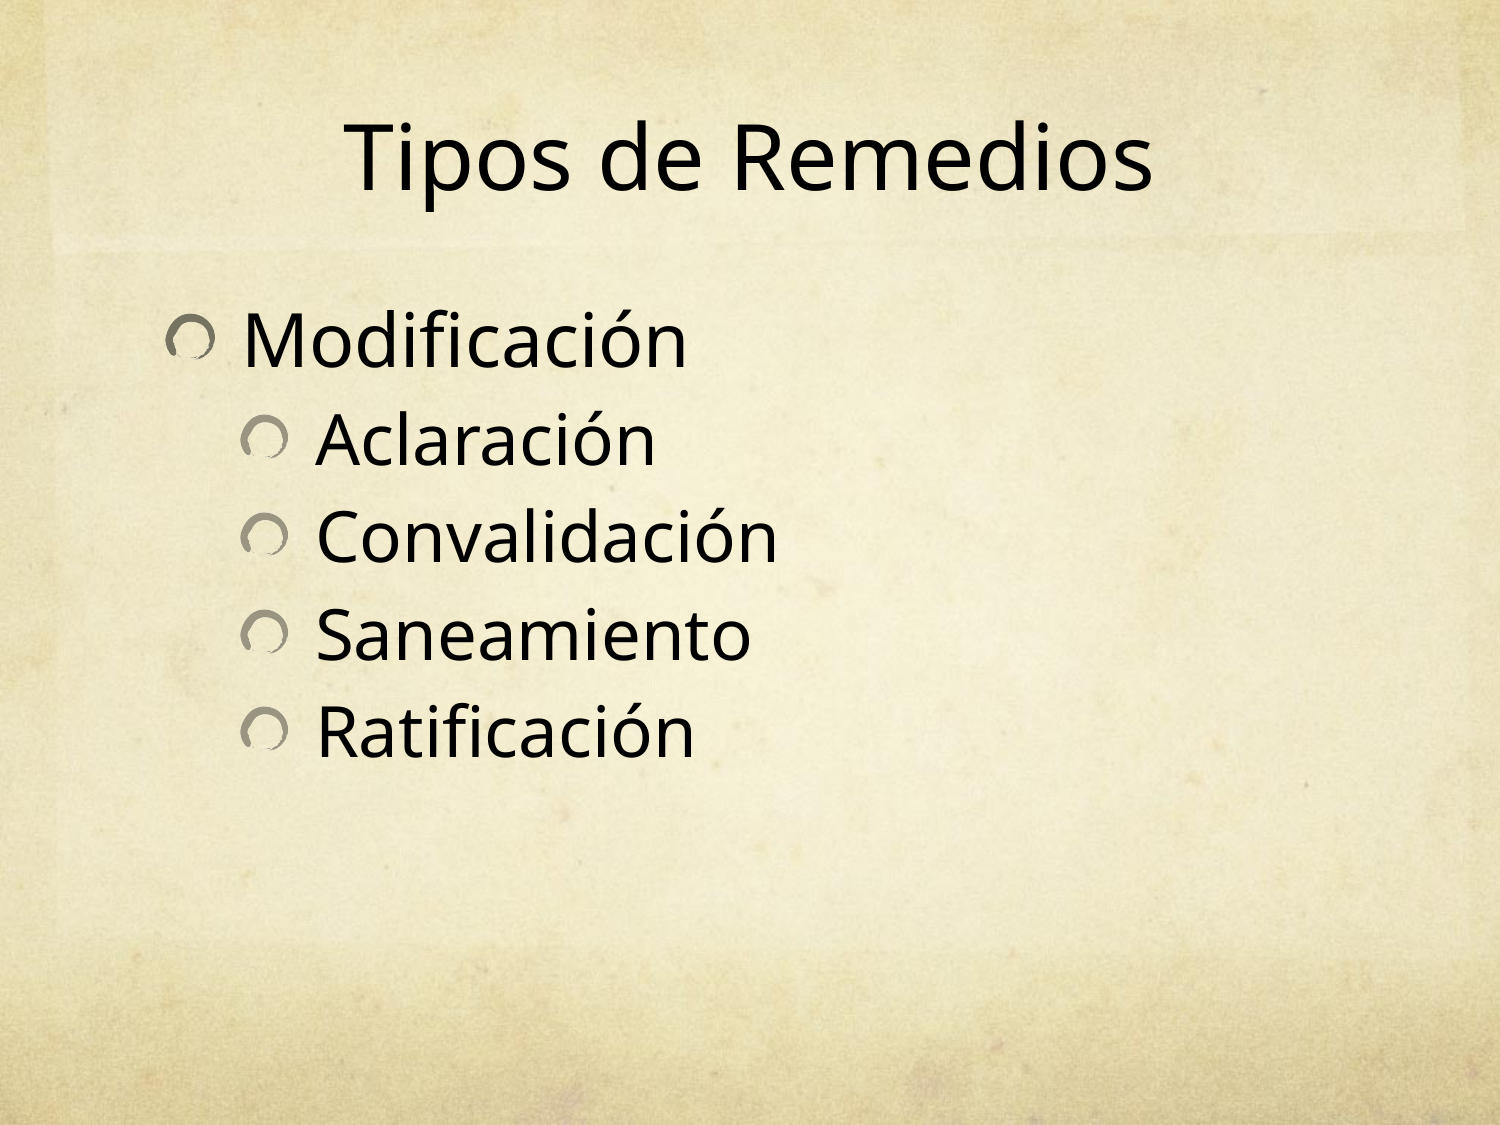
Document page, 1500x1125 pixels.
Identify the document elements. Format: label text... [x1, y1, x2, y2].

list Modificación Aclaración Convalidación Saneamiento Ratificación [150, 284, 1350, 950]
picture [0, 0, 1500, 1125]
title Tipos de Remedios [150, 82, 1350, 225]
